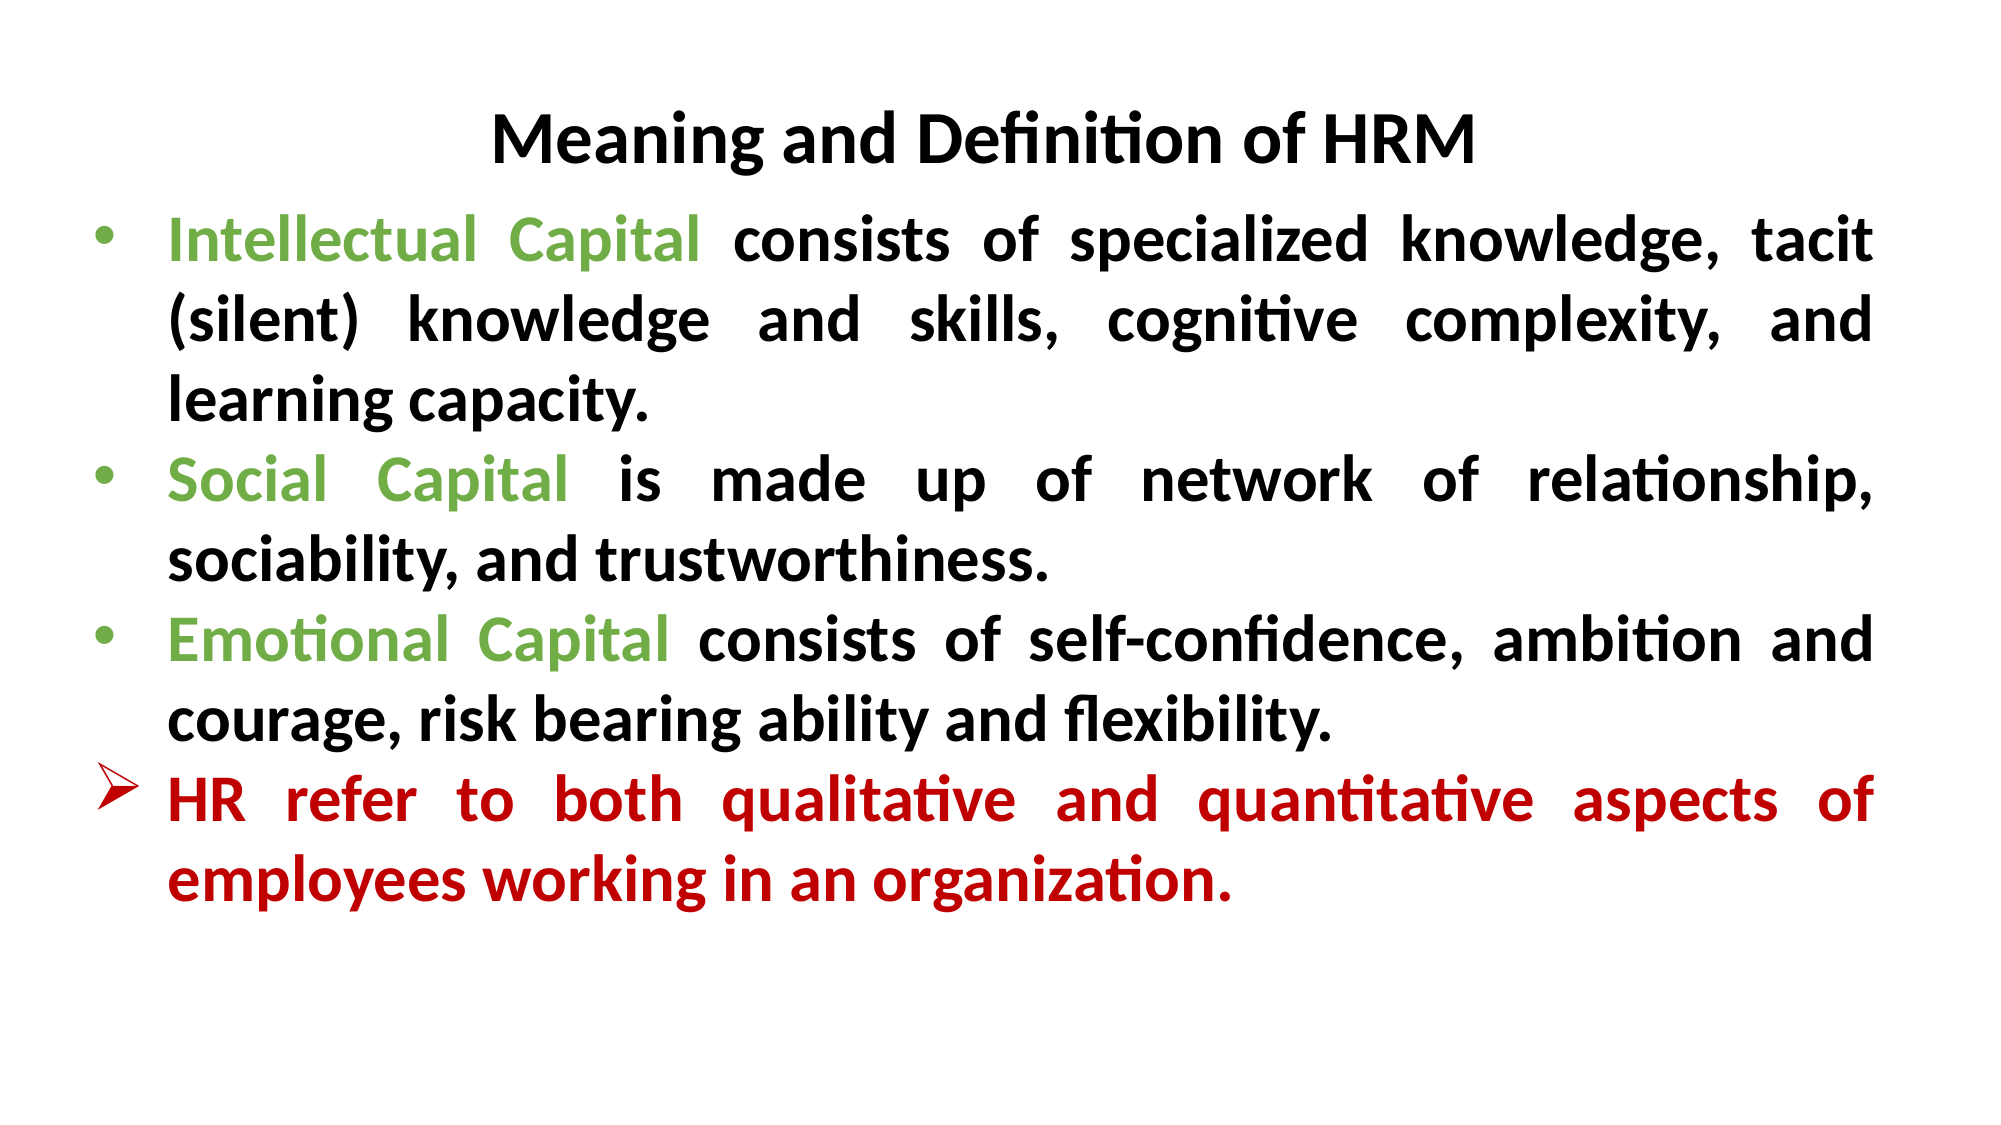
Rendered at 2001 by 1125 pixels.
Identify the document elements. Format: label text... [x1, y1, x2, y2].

text_box Meaning and Definition of HRM [120, 81, 1850, 187]
text_box Intellectual Capital consists of specialized knowledge, tacit (silent) knowledge and skills, cognitive complexity, and learning capacity. Social Capital is made up of network of relationship, sociability, and trustworthiness. Emotional Capital consists of self-confidence, ambition and courage, risk bearing ability and flexibility. HR refer to both qualitative and quantitative aspects of employees working in an organization. [78, 187, 1891, 1002]
